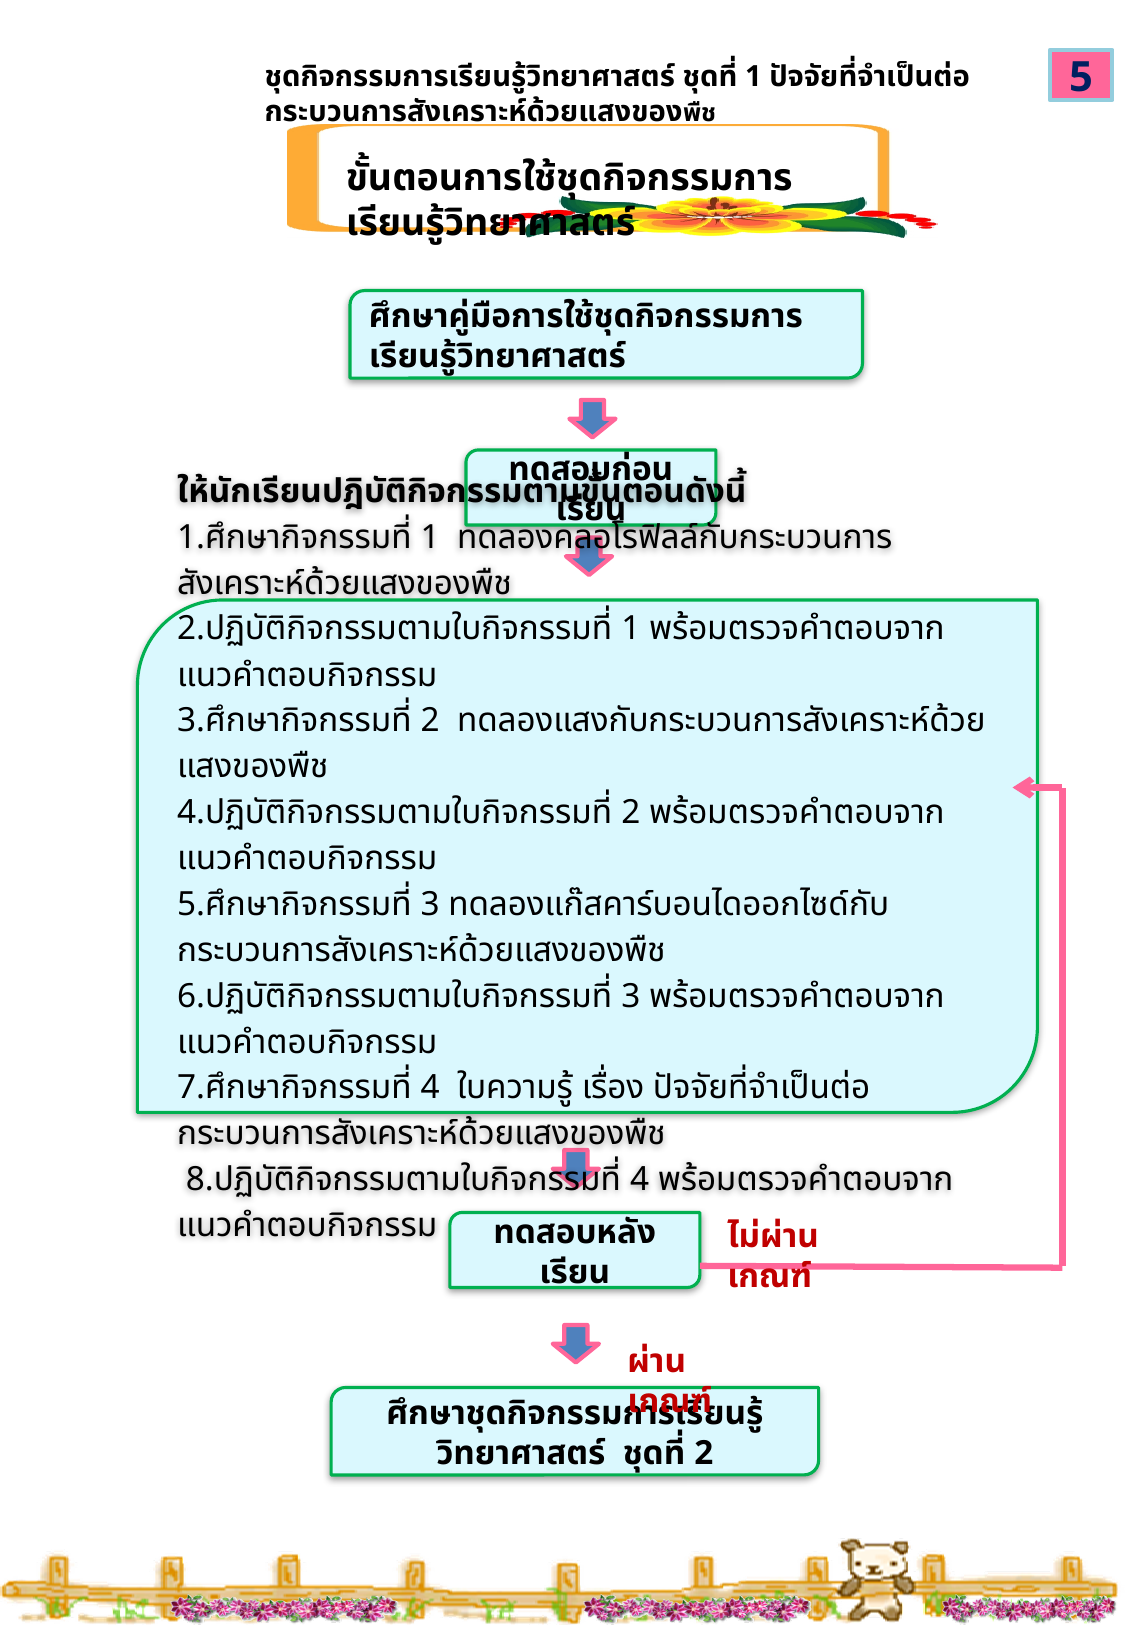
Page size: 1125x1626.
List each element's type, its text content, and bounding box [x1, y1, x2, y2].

text_box ทดสอบหลังเรียน [449, 1211, 701, 1289]
text_box ไม่ผ่านเกณฑ์ [712, 1206, 863, 1264]
text_box [550, 1322, 601, 1365]
text_box ทดสอบก่อนเรียน [465, 449, 717, 526]
text_box ผ่านเกณฑ์ [612, 1331, 763, 1427]
text_box ชุดกิจกรรมการเรียนรู้วิทยาศาสตร์ ชุดที่ 1 ปัจจัยที่จำเป็นต่อกระบวนการสังเคราะห์ด้วยแสงของพืช [249, 49, 1085, 135]
text_box ไม่ผ่านเกณฑ์ [712, 1277, 863, 1302]
text_box ให้นักเรียนปฎิบัติกิจกรรมตามขั้นตอนดังนี้ 1.ศึกษากิจกรรมที่ 1 ทดลองคลอโรฟิลล์กับกระบวนการสังเคราะห์ด้วยแสงของพืช 2.ปฏิบัติกิจกรรมตามใบกิจกรรมที่ 1 พร้อมตรวจคำตอบจากแนวคำตอบกิจกรรม 3.ศึกษากิจกรรมที่ 2 ทดลองแสงกับกระบวนการสังเคราะห์ด้วยแสงของพืช 4.ปฏิบัติกิจกรรมตามใบกิจกรรมที่ 2 พร้อมตรวจคำตอบจากแนวคำตอบกิจกรรม 5.ศึกษากิจกรรมที่ 3 ทดลองแก๊สคาร์บอนไดออกไซด์กับกระบวนการสังเคราะห์ด้วยแสงของพืช 6.ปฏิบัติกิจกรรมตามใบกิจกรรมที่ 3 พร้อมตรวจคำตอบจากแนวคำตอบกิจกรรม 7.ศึกษากิจกรรมที่ 4 ใบความรู้ เรื่อง ปัจจัยที่จำเป็นต่อกระบวนการสังเคราะห์ด้วยแสงของพืช 8.ปฏิบัติกิจกรรมตามใบกิจกรรมที่ 4 พร้อมตรวจคำตอบจากแนวคำตอบกิจกรรม [136, 599, 1039, 1114]
text_box ศึกษาชุดกิจกรรมการเรียนรู้วิทยาศาสตร์ ชุดที่ 2 [330, 1386, 820, 1476]
text_box [550, 1147, 601, 1190]
text_box 5 [1048, 48, 1114, 102]
picture [287, 124, 938, 238]
text_box ศึกษาคู่มือการใช้ชุดกิจกรรมการเรียนรู้วิทยาศาสตร์ [349, 289, 864, 379]
picture [0, 1537, 1125, 1625]
text_box [567, 397, 618, 440]
text_box [563, 535, 615, 577]
